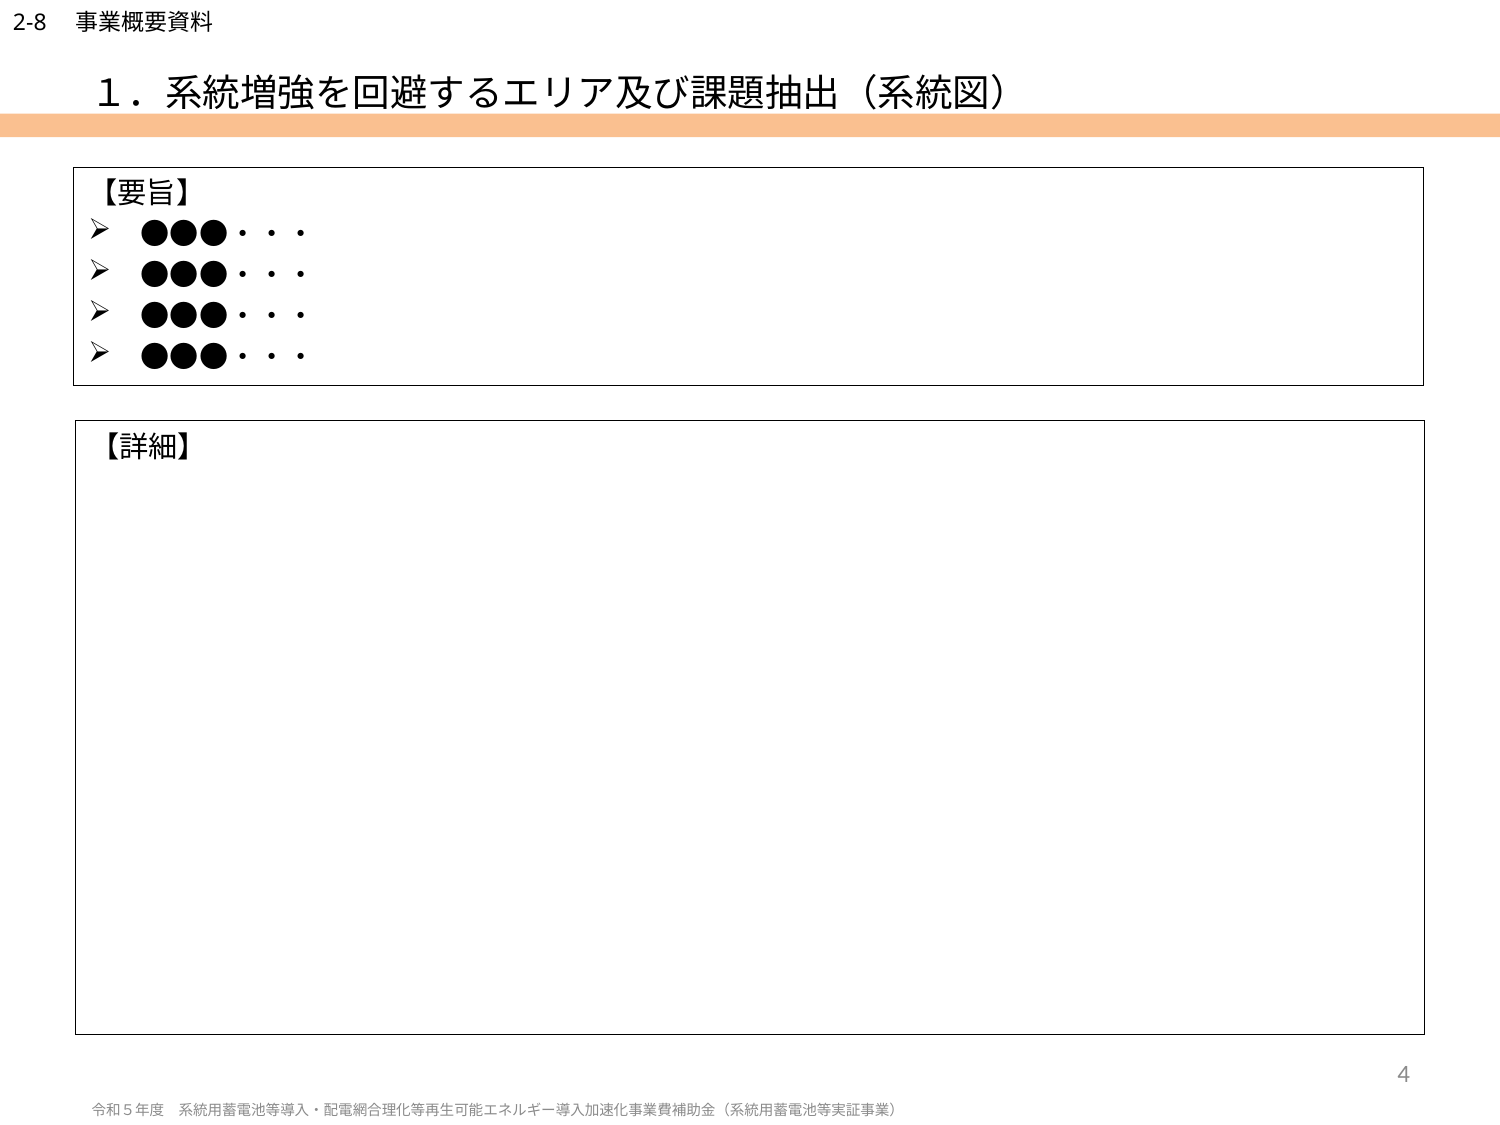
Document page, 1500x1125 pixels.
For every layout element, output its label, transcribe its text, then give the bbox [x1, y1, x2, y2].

slide_number 4 [1074, 1042, 1425, 1103]
title １．系統増強を回避するエリア及び課題抽出（系統図） [75, 45, 1425, 138]
list 【詳細】 [75, 420, 1425, 1035]
list 【要旨】 ●●●・・・ ●●●・・・ ●●●・・・ ●●●・・・ [73, 167, 1424, 386]
